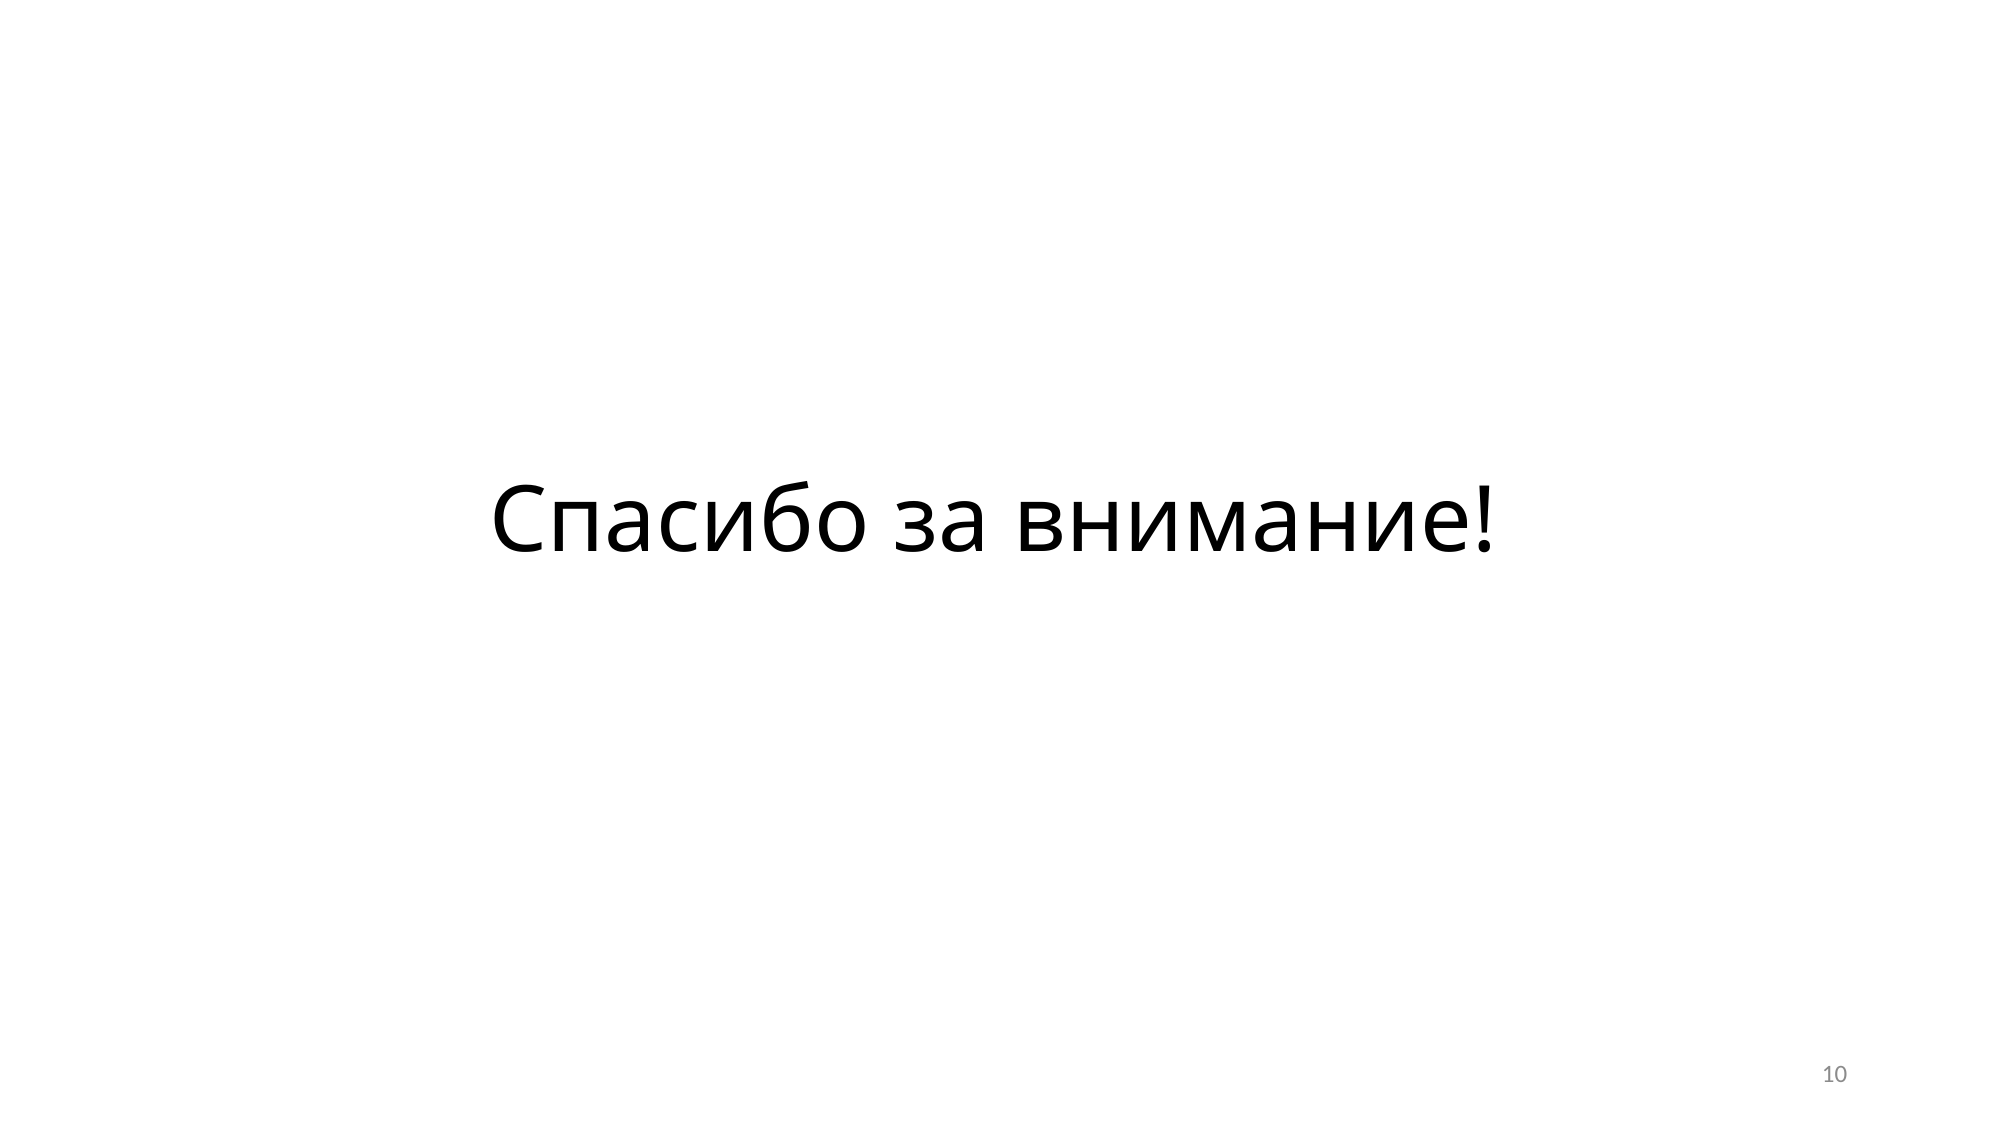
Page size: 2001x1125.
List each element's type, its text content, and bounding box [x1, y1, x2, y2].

slide_number 10 [1412, 1042, 1863, 1103]
title Спасибо за внимание! [56, 413, 1932, 631]
